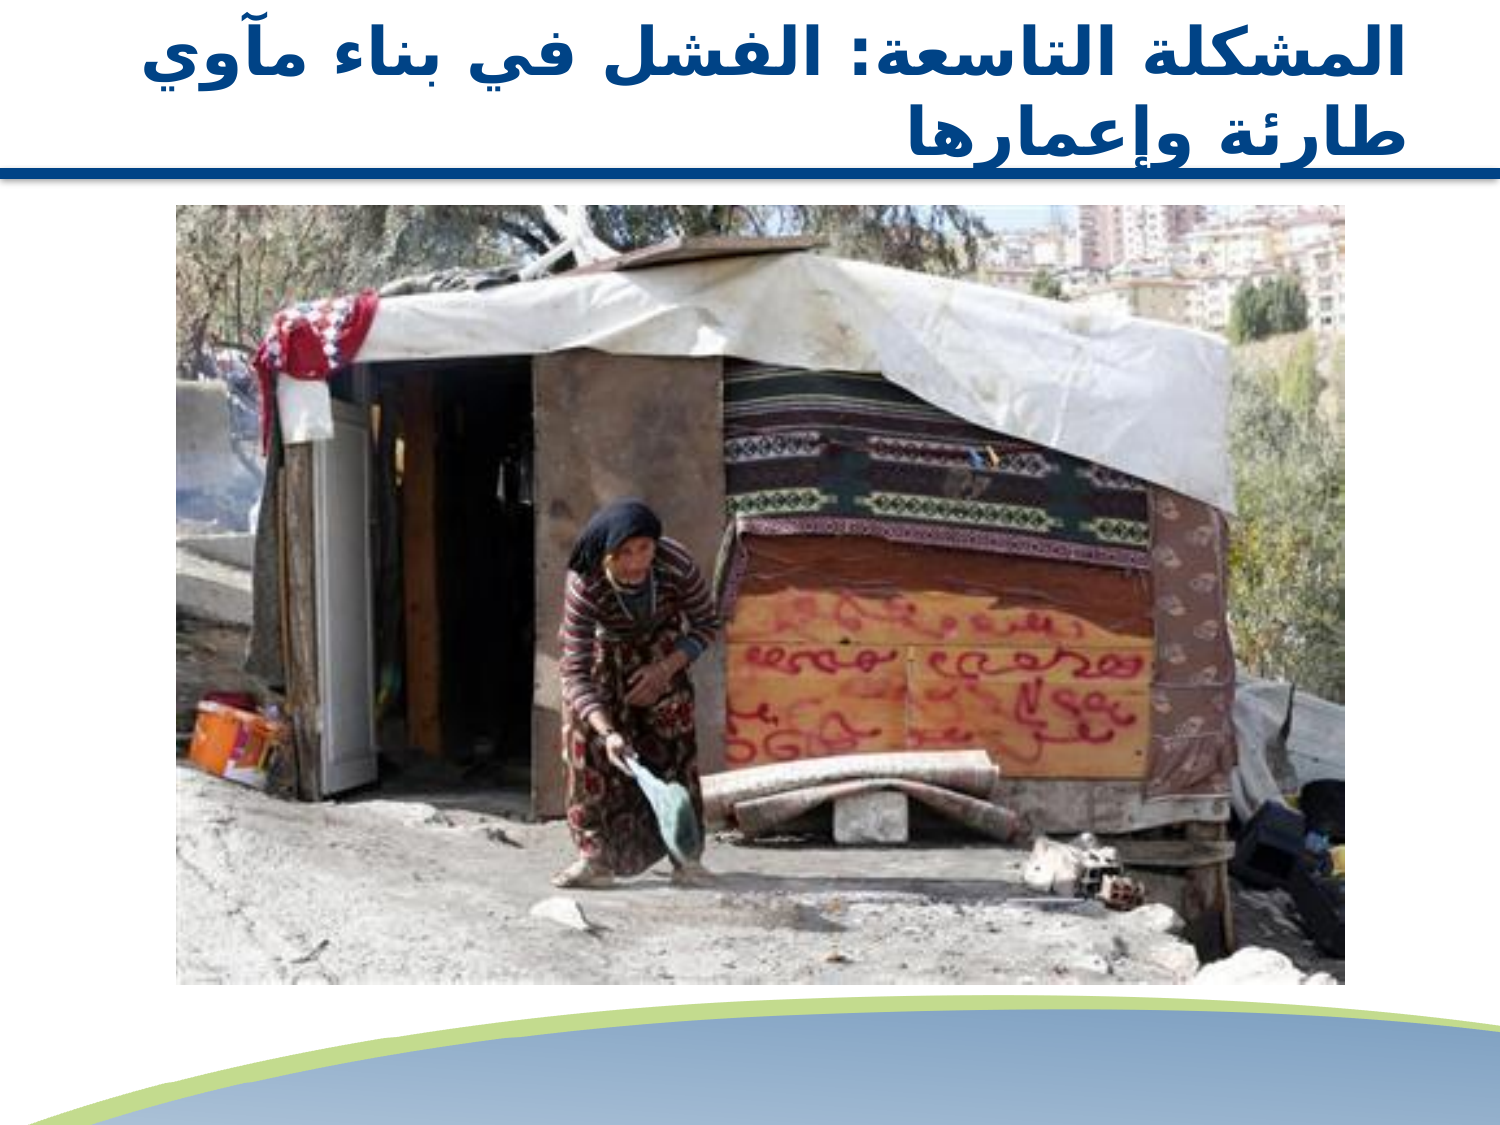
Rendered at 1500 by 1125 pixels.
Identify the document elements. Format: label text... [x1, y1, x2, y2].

picture [0, 993, 1500, 1125]
picture [176, 205, 1345, 985]
title المشكلة التاسعة: الفشل في بناء مآوي طارئة وإعمارها [75, 0, 1425, 178]
